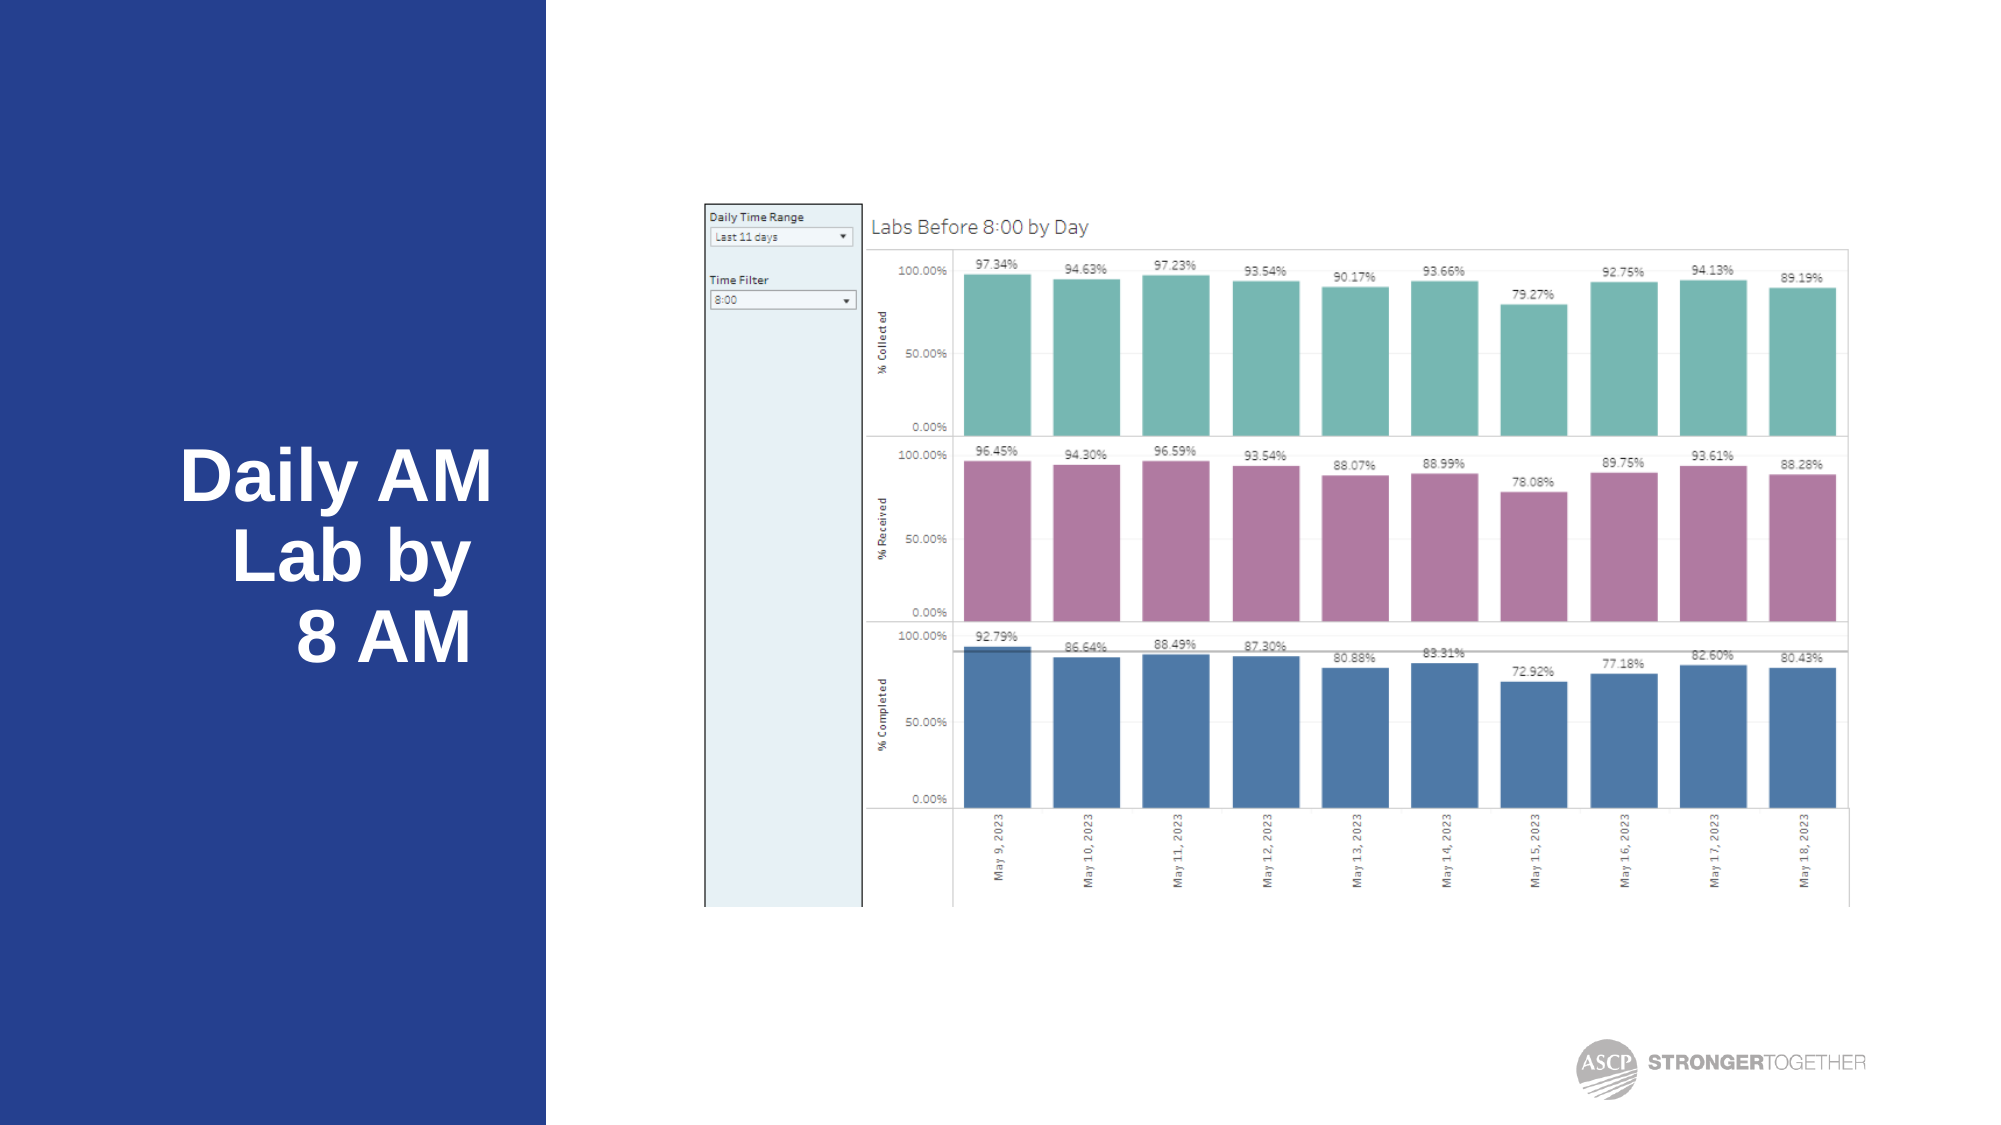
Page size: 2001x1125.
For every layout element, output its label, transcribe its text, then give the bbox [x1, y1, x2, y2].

title Daily AM Lab by 8 AM [37, 448, 509, 667]
picture [700, 199, 1857, 907]
picture [1576, 1039, 1866, 1100]
